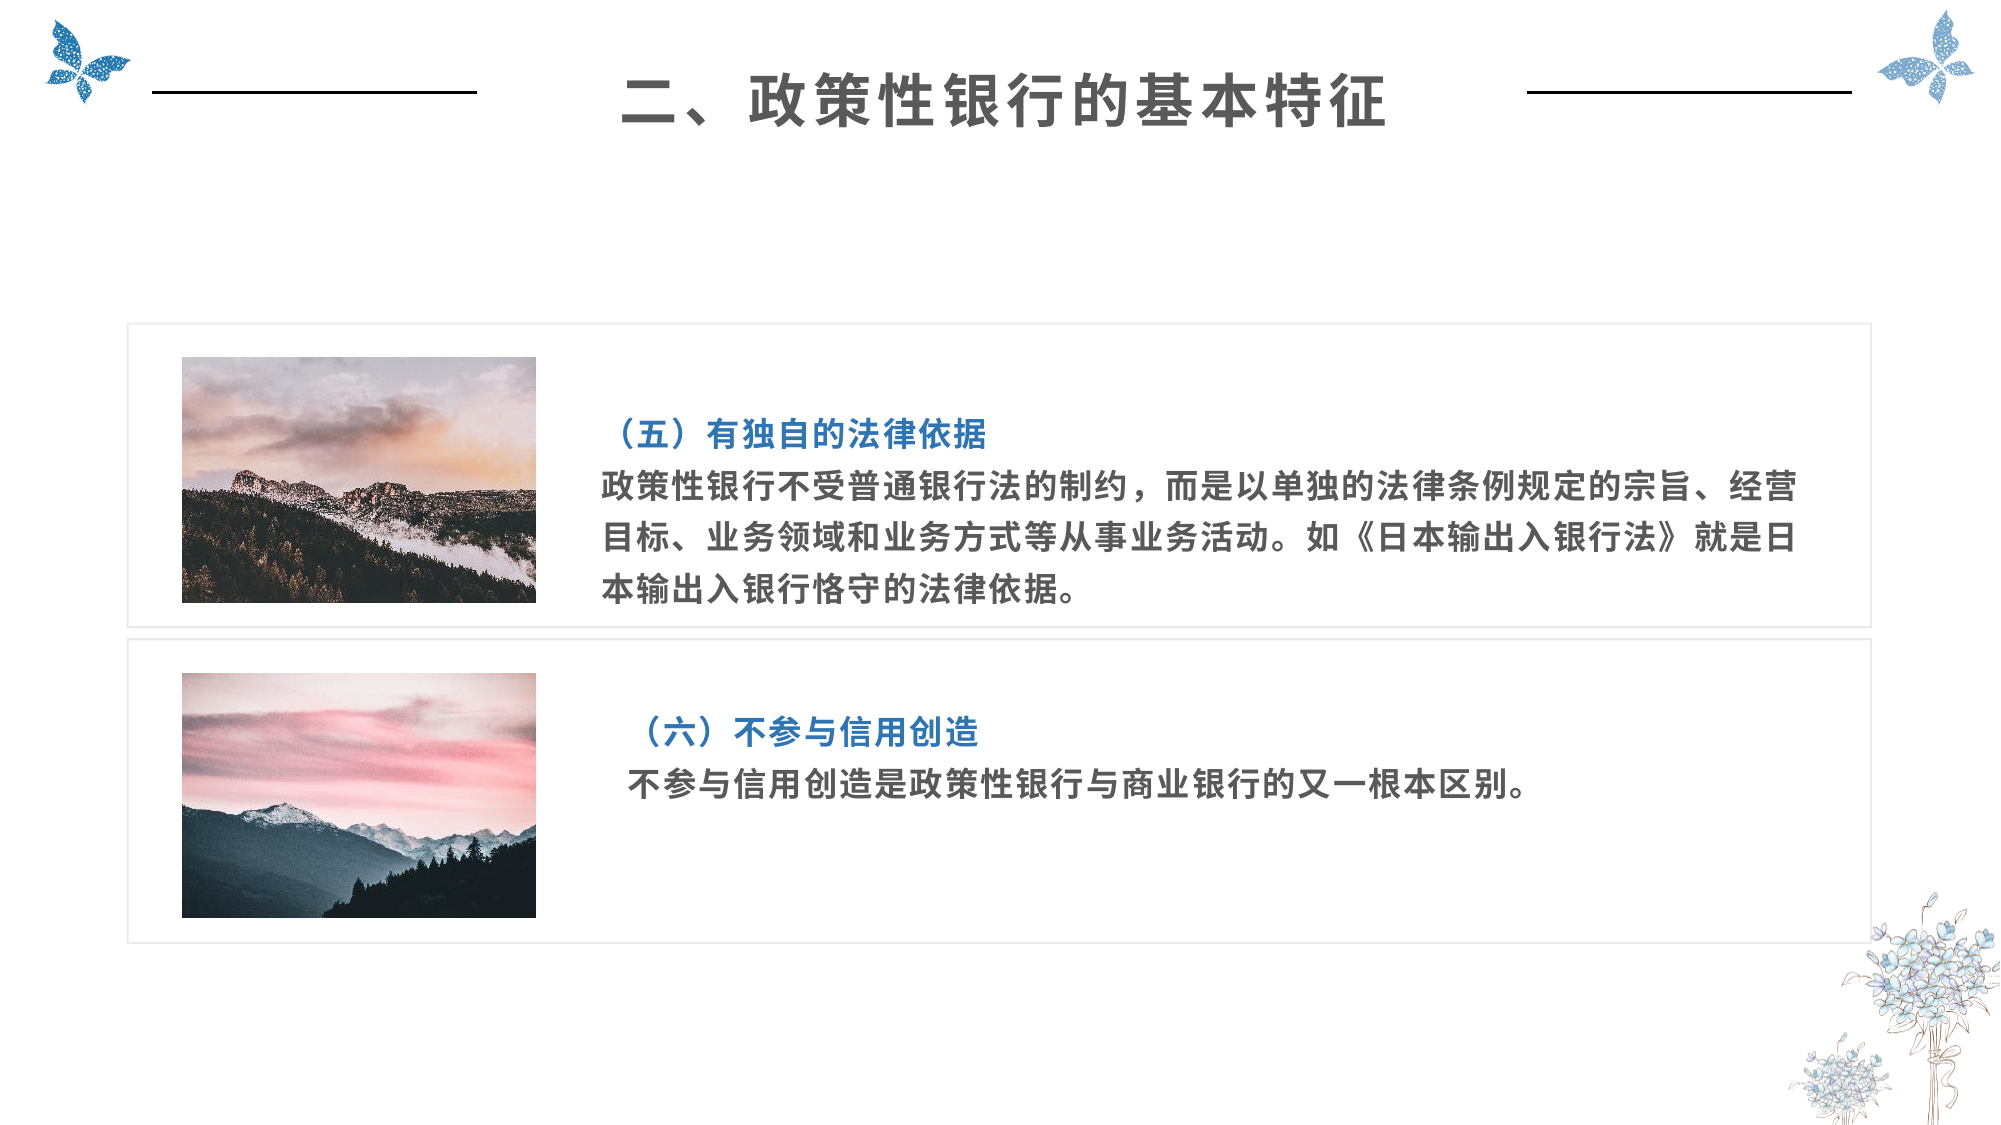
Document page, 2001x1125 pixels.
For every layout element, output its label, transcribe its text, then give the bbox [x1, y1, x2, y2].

text_box （六）不参与信用创造 不参与信用创造是政策性银行与商业银行的又一根本区别。 [613, 692, 1852, 811]
text_box [127, 638, 1872, 944]
picture [181, 673, 537, 918]
text_box [127, 323, 1872, 628]
picture [1788, 892, 2000, 1125]
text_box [151, 55, 1852, 142]
picture [181, 357, 537, 603]
text_box （五）有独自的法律依据 政策性银行不受普通银行法的制约，而是以单独的法律条例规定的宗旨、经营 目标、业务领域和业务方式等从事业务活动。如《日本输出入银行法》就是日本输出入银行恪守的法律依据。 [586, 393, 1825, 616]
